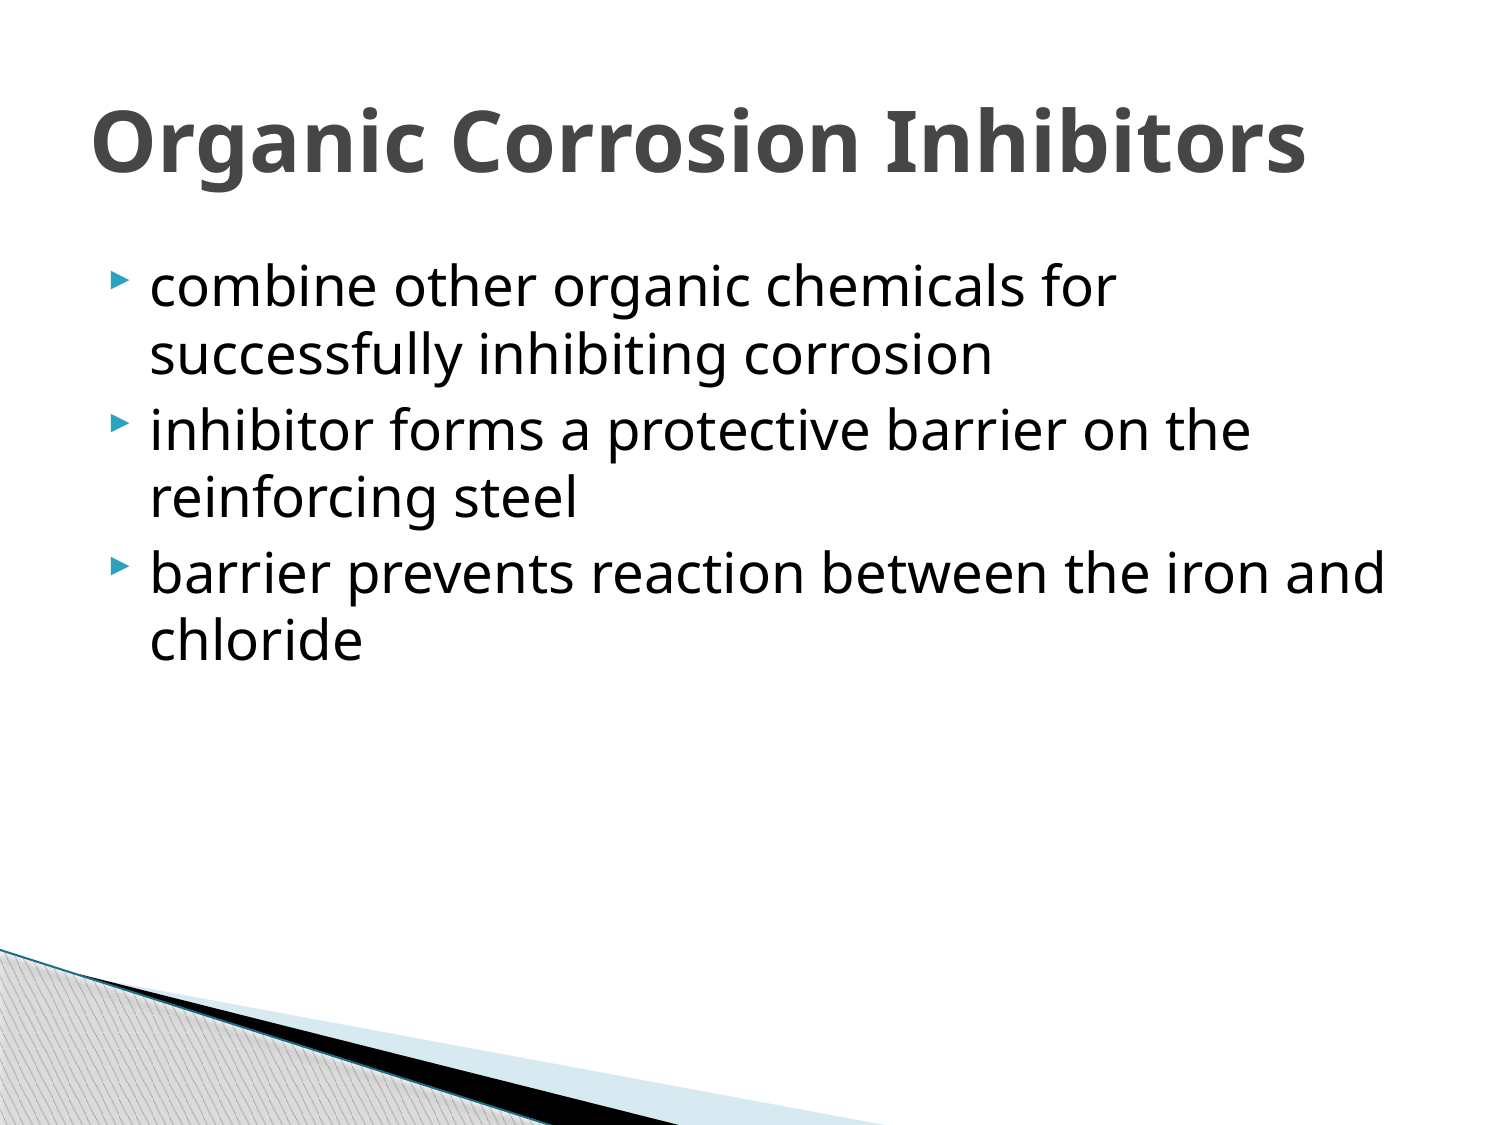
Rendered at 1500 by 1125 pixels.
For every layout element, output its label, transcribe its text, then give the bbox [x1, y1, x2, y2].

list combine other organic chemicals for successfully inhibiting corrosion inhibitor forms a protective barrier on the reinforcing steel barrier prevents reaction between the iron and chloride [75, 243, 1425, 986]
title Organic Corrosion Inhibitors [75, 45, 1425, 233]
